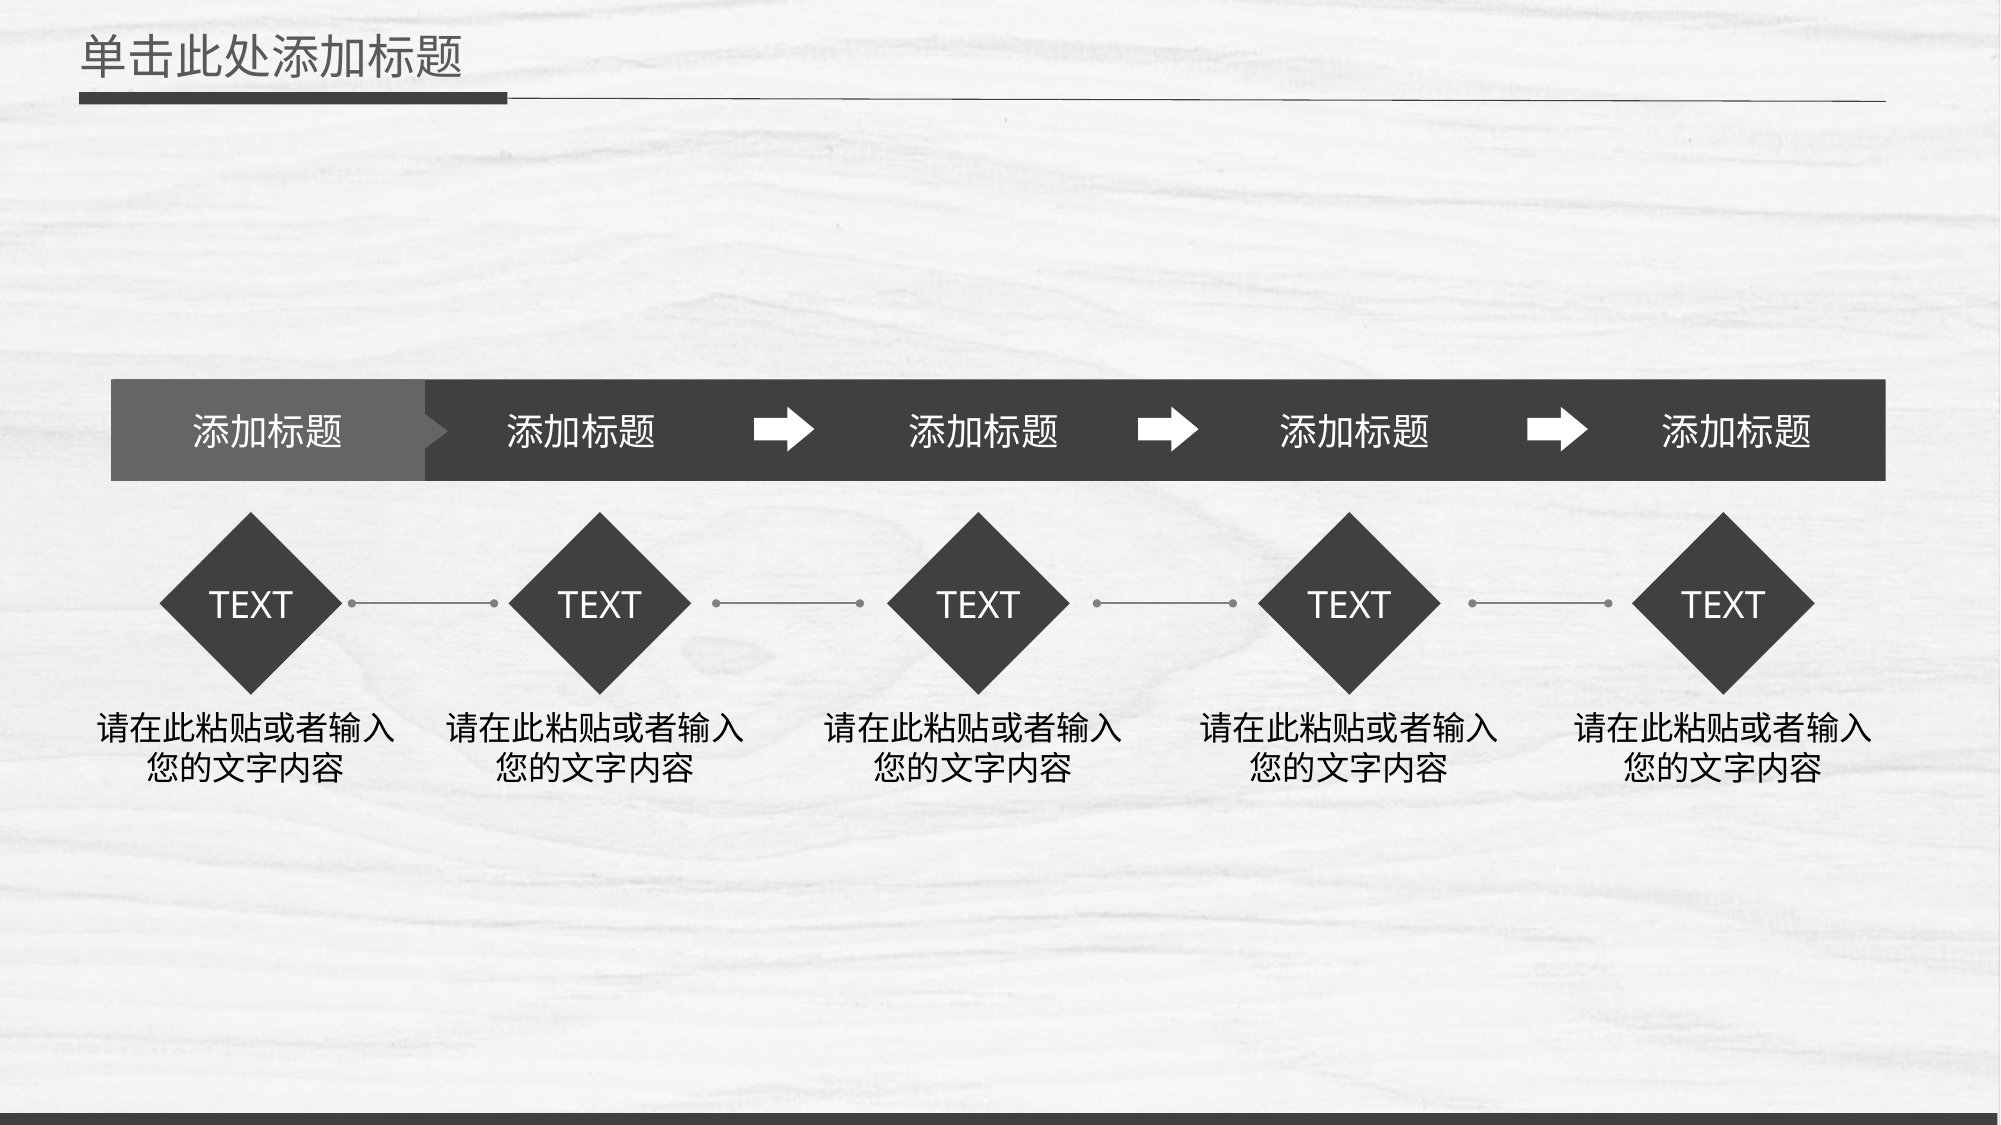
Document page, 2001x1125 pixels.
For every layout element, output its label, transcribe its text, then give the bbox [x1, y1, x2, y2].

text_box 单击此处添加标题 [64, 15, 522, 95]
text_box TEXT [886, 511, 1070, 695]
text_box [110, 379, 448, 481]
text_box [507, 98, 1886, 102]
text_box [448, 379, 1886, 481]
text_box 请在此粘贴或者输入您的文字内容 [1551, 699, 1895, 795]
text_box TEXT [1257, 511, 1441, 695]
text_box 请在此粘贴或者输入您的文字内容 [423, 699, 767, 795]
text_box TEXT [1631, 511, 1815, 695]
picture [0, 0, 2001, 1125]
text_box TEXT [159, 511, 343, 695]
text_box 请在此粘贴或者输入您的文字内容 [801, 699, 1146, 795]
text_box 请在此粘贴或者输入您的文字内容 [1177, 699, 1521, 795]
text_box [0, 1112, 1998, 1125]
text_box [78, 95, 508, 105]
text_box TEXT [508, 511, 692, 695]
text_box 请在此粘贴或者输入您的文字内容 [74, 699, 418, 795]
